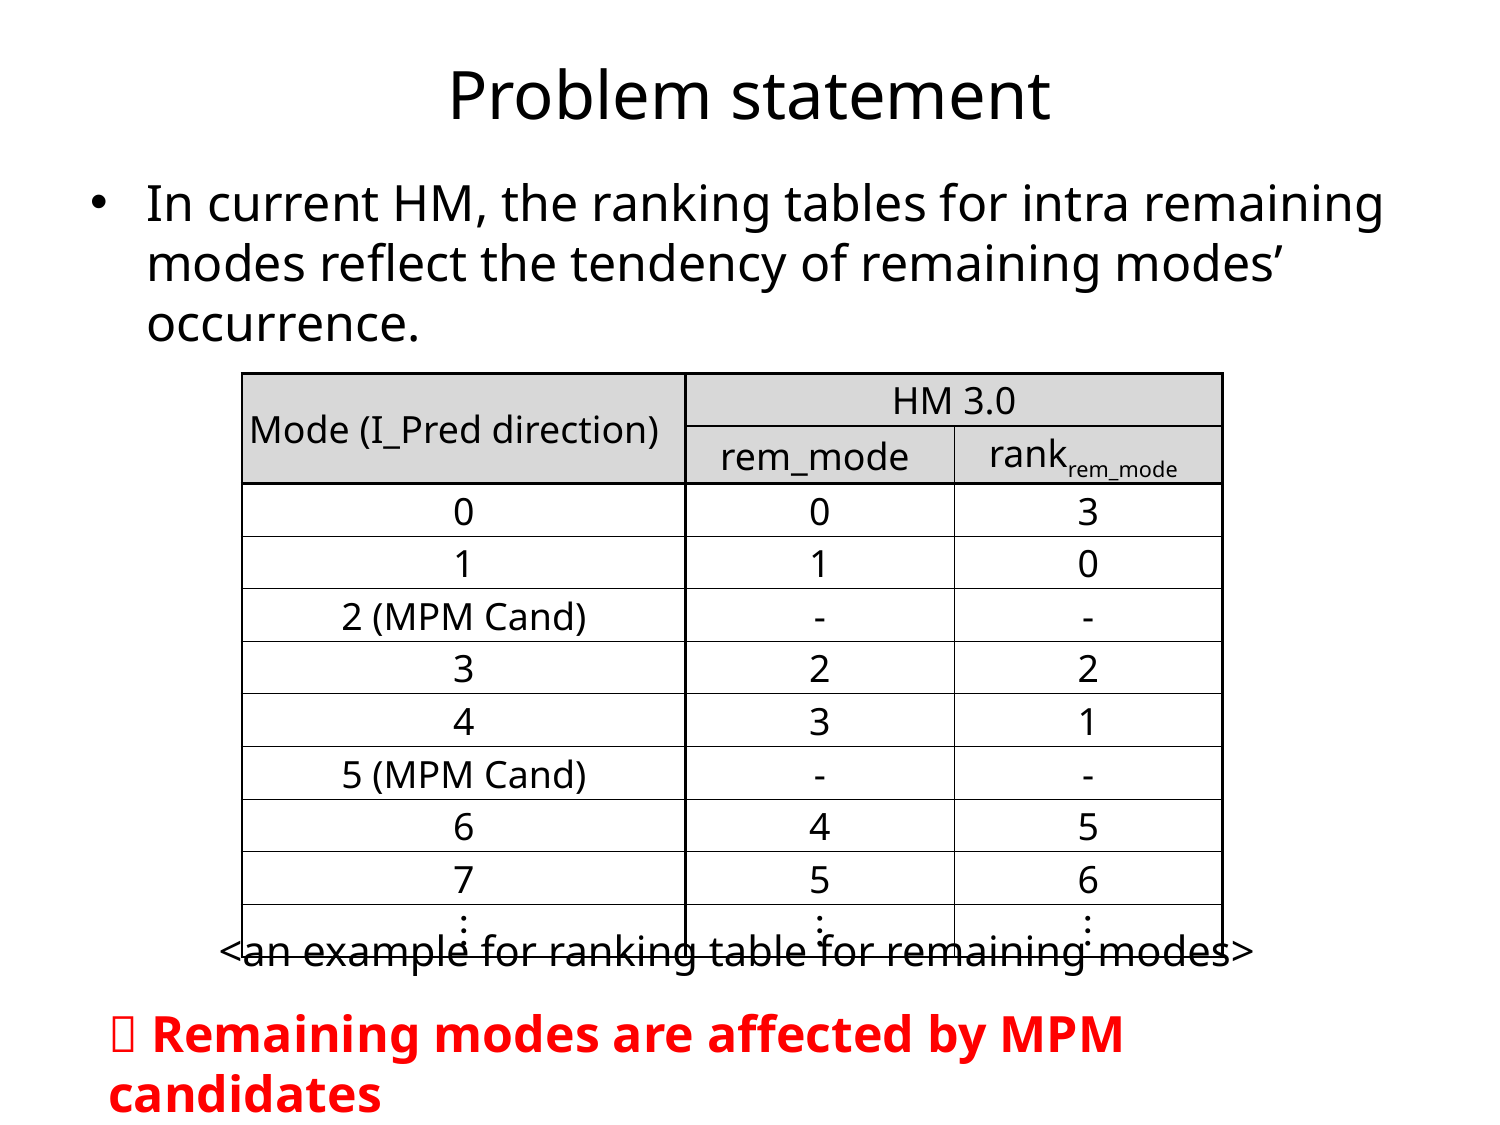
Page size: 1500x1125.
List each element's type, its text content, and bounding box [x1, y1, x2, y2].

table_cell rankrem_mode [955, 427, 1221, 482]
table_cell - [955, 589, 1221, 641]
table_cell 0 [955, 537, 1221, 588]
table_cell 5 (MPM Cand) [243, 747, 684, 799]
table_cell - [687, 589, 954, 641]
table_cell 4 [687, 800, 954, 851]
table_cell 1 [687, 537, 954, 588]
table_cell 3 [243, 642, 684, 693]
table_header HM 3.0 [687, 375, 1221, 425]
table_cell 2 (MPM Cand) [243, 589, 684, 641]
table_cell 0 [243, 485, 684, 536]
table_cell 3 [687, 694, 954, 746]
table_cell 0 [687, 485, 954, 536]
table_cell 6 [955, 852, 1221, 904]
table_cell 3 [955, 485, 1221, 536]
table_header Mode (I_Pred direction) [243, 375, 684, 482]
table_cell 1 [243, 537, 684, 588]
table_cell ︙ [243, 905, 684, 916]
table_cell 2 [687, 642, 954, 693]
table_cell 5 [687, 852, 954, 904]
list In current HM, the ranking tables for intra remaining modes reflect the tendency of remaining modes’ occurrence. [75, 164, 1425, 329]
table_cell ︙ [955, 905, 1221, 916]
table_cell 1 [955, 694, 1221, 746]
table_cell ︙ [687, 905, 954, 916]
text_box <an example for ranking table for remaining modes> [203, 916, 1271, 982]
table_cell 4 [243, 694, 684, 746]
text_box  Remaining modes are affected by MPM candidates [93, 994, 1418, 1125]
title Problem statement [75, 45, 1425, 141]
table_cell rem_mode [687, 427, 954, 482]
table_cell 7 [243, 852, 684, 904]
table_cell 5 [955, 800, 1221, 851]
table_cell - [955, 747, 1221, 799]
table_cell - [687, 747, 954, 799]
table_cell 6 [243, 800, 684, 851]
table_cell 2 [955, 642, 1221, 693]
